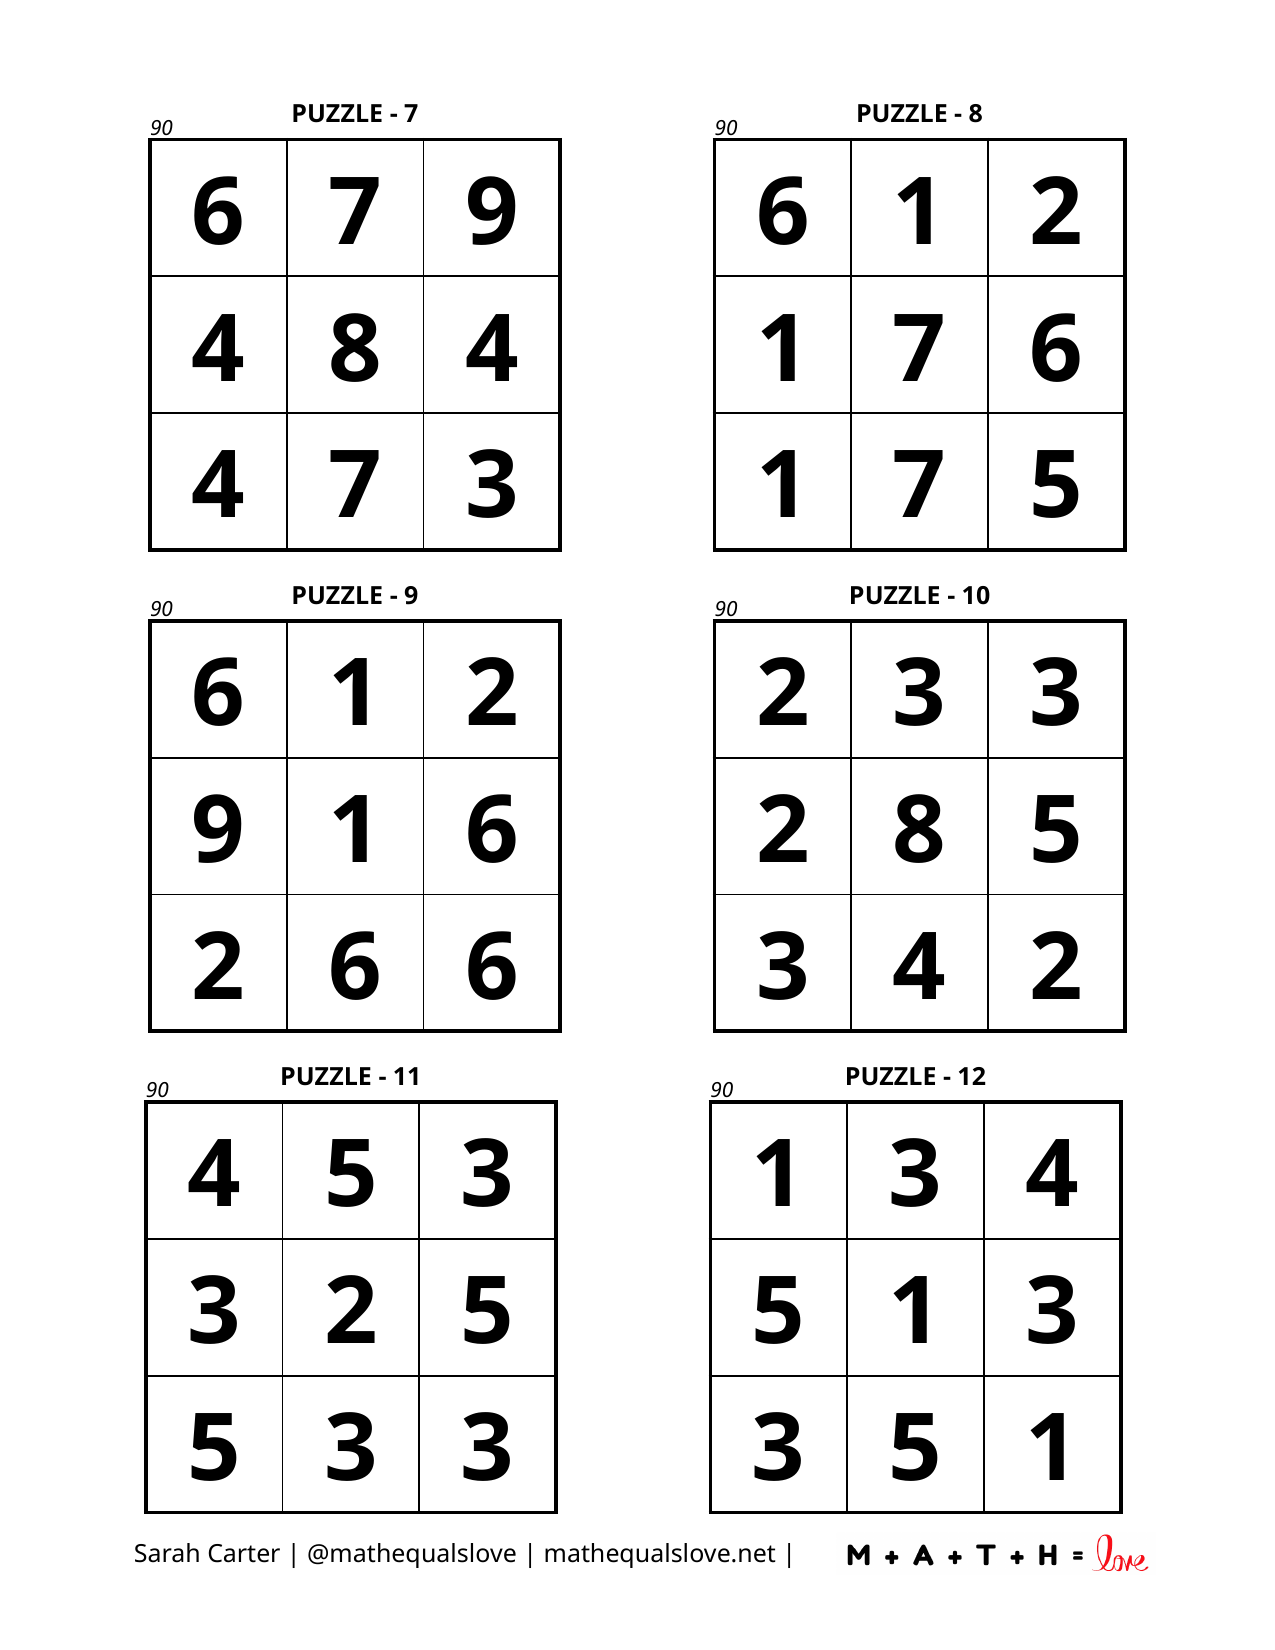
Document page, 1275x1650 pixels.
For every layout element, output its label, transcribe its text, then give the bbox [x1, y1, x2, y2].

table_cell 3 [712, 1377, 846, 1511]
table_cell 6 [989, 277, 1123, 412]
table_cell 7 [288, 414, 423, 548]
text_box 90 [145, 1077, 355, 1103]
table_cell 3 [148, 1240, 282, 1375]
text_box 90 [149, 595, 359, 621]
text_box 90 [714, 595, 923, 621]
table_cell 5 [420, 1240, 554, 1375]
table_cell 7 [852, 277, 987, 412]
text_box PUZZLE - 8 [714, 97, 1125, 128]
table_cell 3 [716, 895, 850, 1029]
table_header 6 [716, 141, 850, 275]
text_box PUZZLE - 11 [145, 1060, 557, 1091]
table_header 4 [985, 1104, 1119, 1238]
table_header 3 [848, 1104, 983, 1238]
table_header 7 [288, 141, 423, 275]
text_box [118, 1529, 1199, 1576]
table_header 2 [424, 623, 558, 757]
table_cell 4 [152, 414, 286, 548]
table_cell 3 [424, 414, 558, 548]
table_cell 3 [420, 1377, 554, 1511]
table_cell 1 [848, 1240, 983, 1375]
table_cell 6 [424, 759, 558, 894]
table_cell 8 [852, 759, 987, 894]
text_box 90 [714, 114, 923, 140]
table_header 6 [152, 623, 286, 757]
table_header 2 [716, 623, 850, 757]
table_cell 8 [288, 277, 423, 412]
table_cell 7 [852, 414, 987, 548]
table_cell 5 [712, 1240, 846, 1375]
table_header 2 [989, 141, 1123, 275]
table_cell 1 [716, 414, 850, 548]
table_cell 6 [288, 895, 423, 1029]
table_cell 4 [424, 277, 558, 412]
text_box 90 [710, 1077, 919, 1103]
table_cell 1 [985, 1377, 1119, 1511]
table_cell 2 [152, 895, 286, 1029]
table_cell 3 [985, 1240, 1119, 1375]
table_header 5 [283, 1104, 418, 1238]
text_box 90 [149, 114, 359, 140]
text_box PUZZLE - 7 [149, 97, 561, 128]
table_cell 9 [152, 759, 286, 894]
table_header 1 [852, 141, 987, 275]
table_header 3 [989, 623, 1123, 757]
table_header 9 [424, 141, 558, 275]
table_header 4 [148, 1104, 282, 1238]
table_header 3 [420, 1104, 554, 1238]
table_cell 1 [288, 759, 423, 894]
table_cell 2 [716, 759, 850, 894]
text_box PUZZLE - 12 [710, 1060, 1121, 1091]
table_cell 1 [716, 277, 850, 412]
table_cell 5 [148, 1377, 282, 1511]
table_cell 4 [852, 895, 987, 1029]
table_header 1 [712, 1104, 846, 1238]
table_cell 4 [152, 277, 286, 412]
table_cell 5 [848, 1377, 983, 1511]
table_header 1 [288, 623, 423, 757]
table_cell 5 [989, 759, 1123, 894]
text_box PUZZLE - 10 [714, 579, 1125, 610]
table_cell 5 [989, 414, 1123, 548]
table_cell 6 [424, 895, 558, 1029]
table_header 3 [852, 623, 987, 757]
table_cell 2 [283, 1240, 418, 1375]
text_box PUZZLE - 9 [149, 579, 561, 610]
table_header 6 [152, 141, 286, 275]
table_cell 3 [283, 1377, 418, 1511]
table_cell 2 [989, 895, 1123, 1029]
